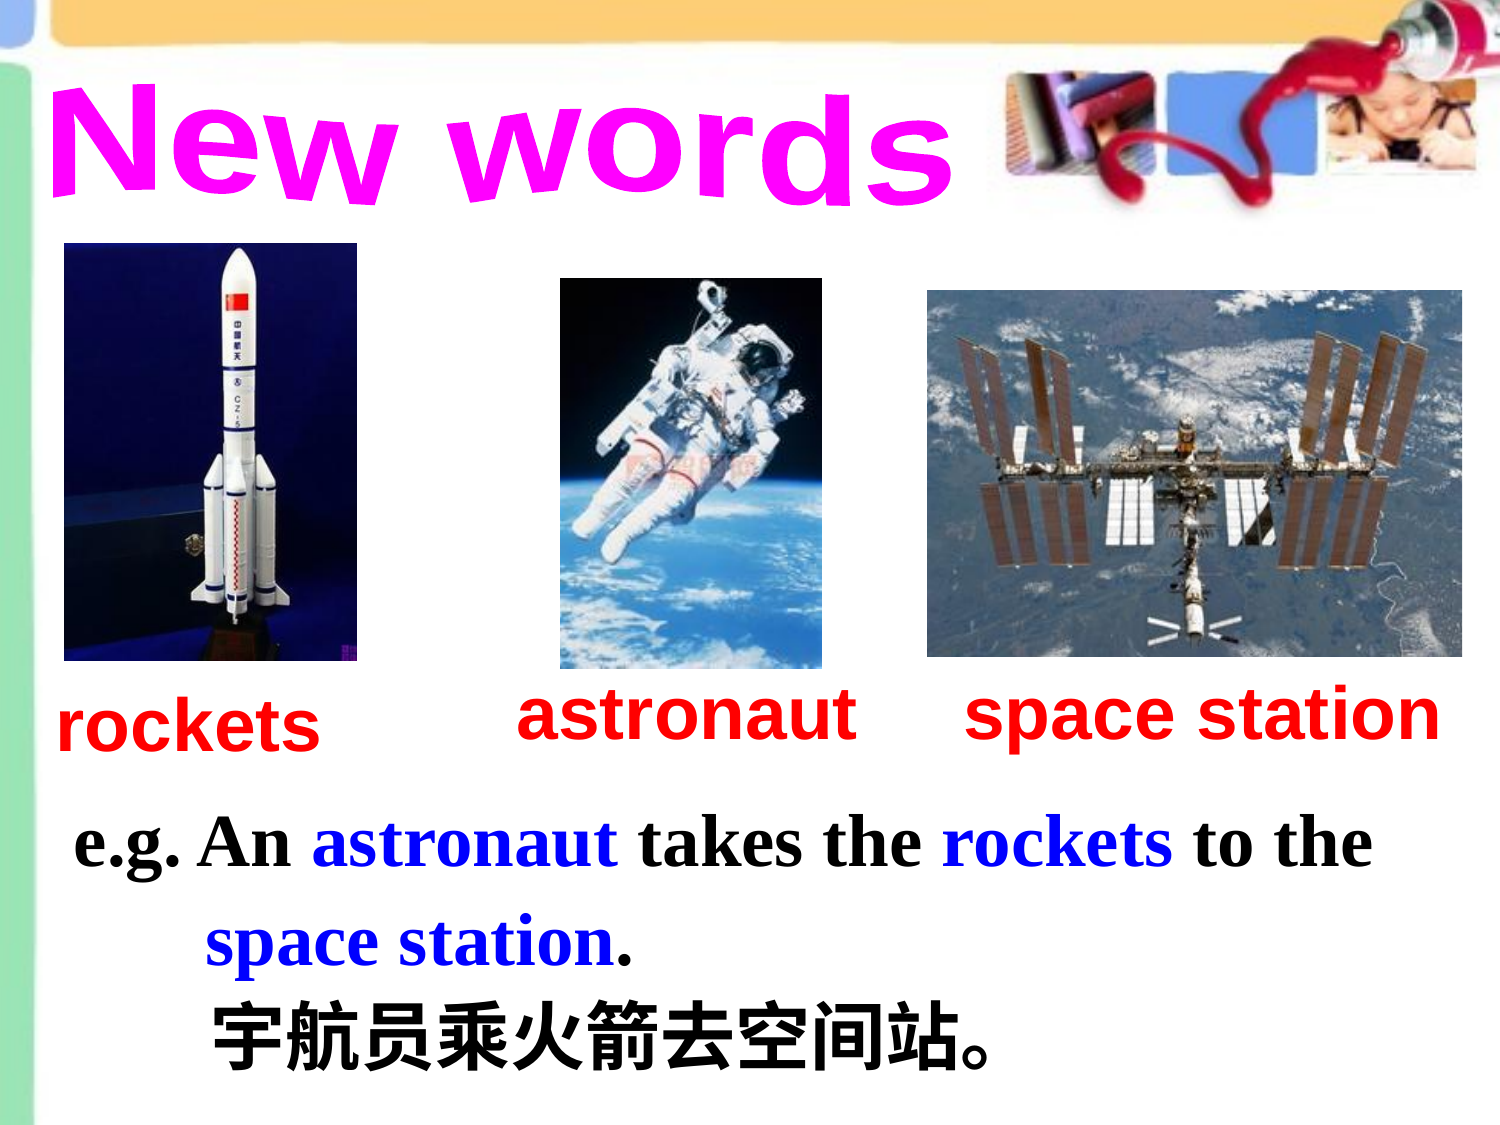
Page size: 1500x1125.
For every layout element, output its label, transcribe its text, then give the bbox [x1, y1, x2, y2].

text_box space station [948, 656, 1498, 762]
text_box e.g. An astronaut takes the rockets to the space station. 宇航员乘火箭去空间站。 [59, 774, 1436, 1087]
text_box astronaut [501, 656, 904, 762]
text_box rockets [41, 668, 396, 774]
picture [0, 0, 1500, 1125]
